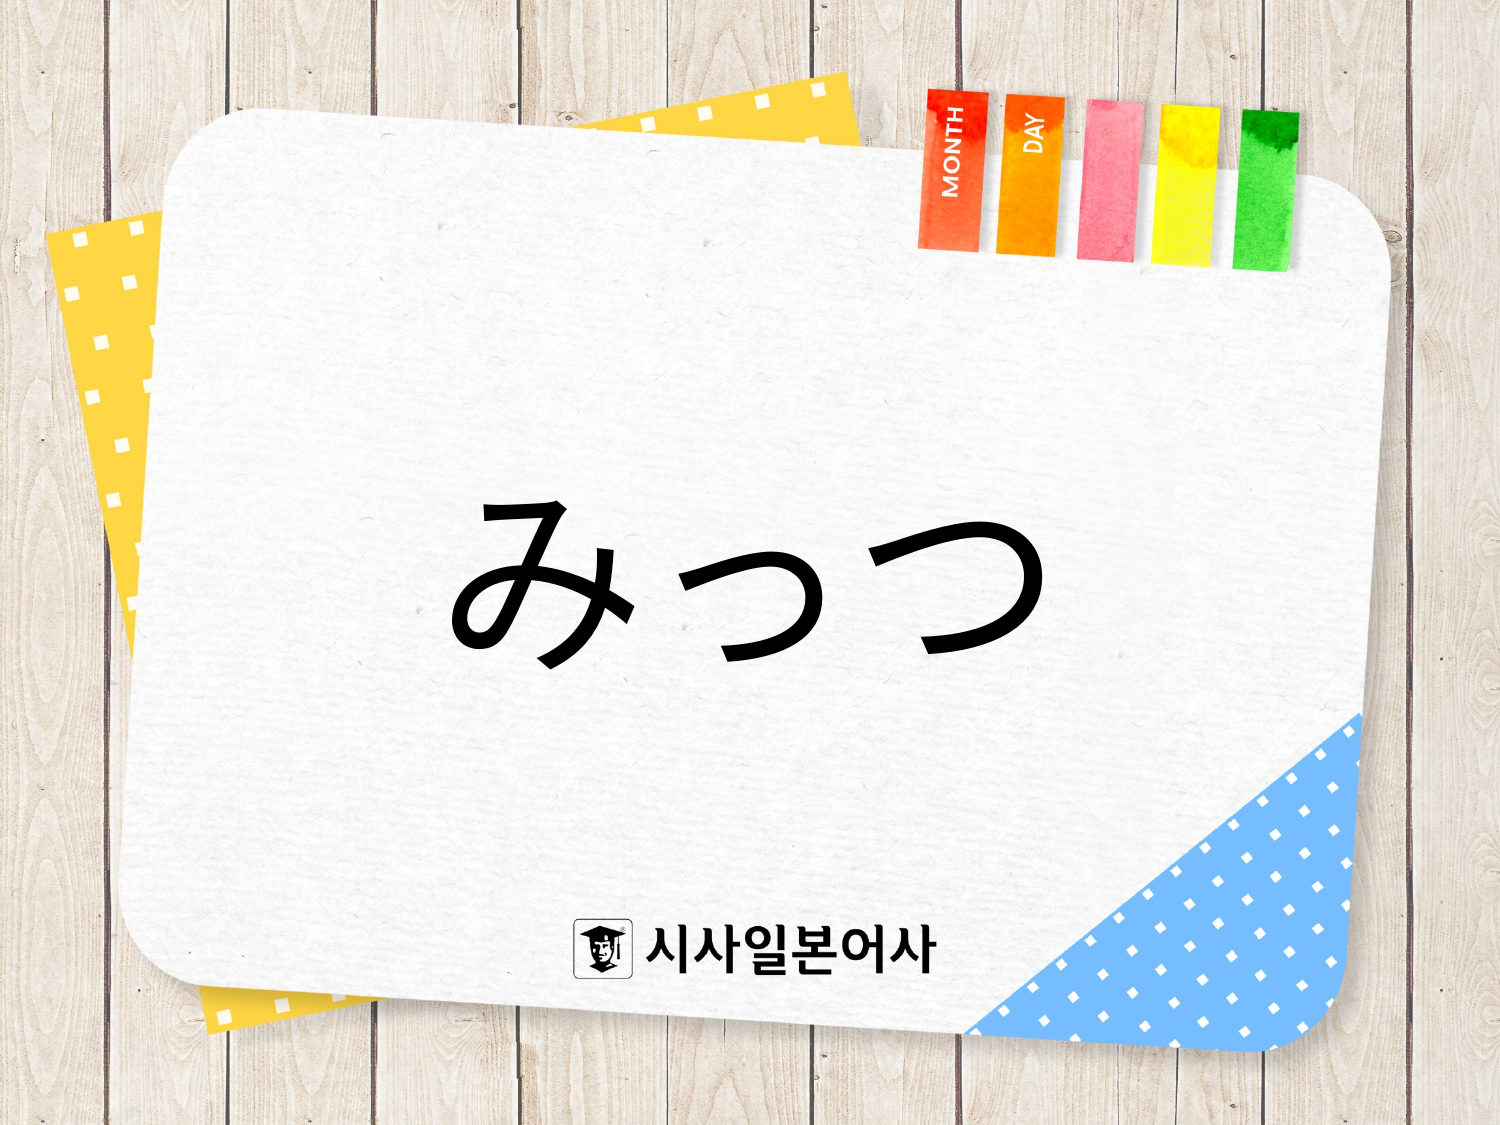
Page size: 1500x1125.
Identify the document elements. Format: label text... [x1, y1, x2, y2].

picture [0, 0, 1500, 1125]
title みっつ [75, 338, 1425, 811]
